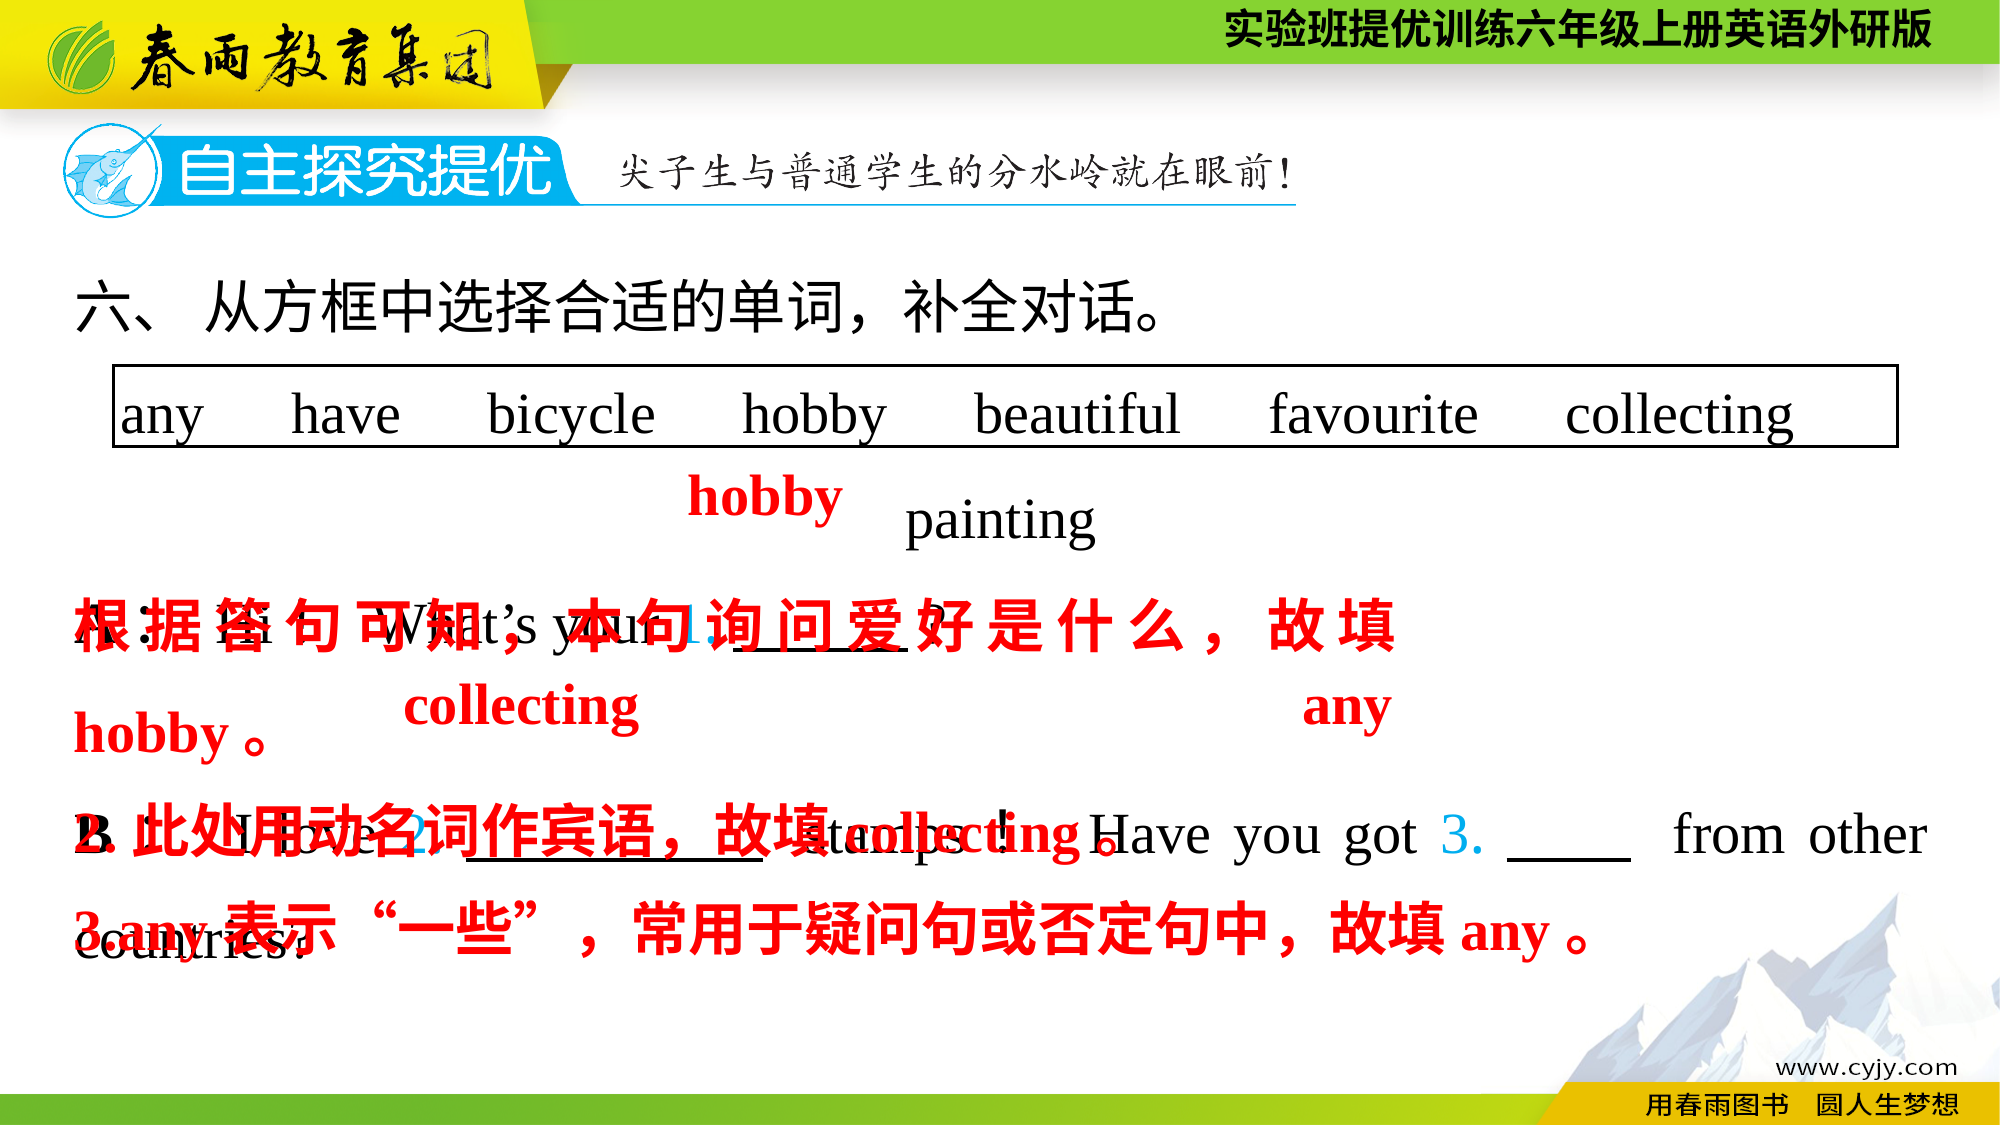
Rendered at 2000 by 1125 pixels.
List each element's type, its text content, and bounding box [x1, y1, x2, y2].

text_box any [1287, 658, 1409, 744]
text_box 3.any表示“一些”，常用于疑问句或否定句中，故填any。 [59, 849, 1662, 970]
text_box collecting [388, 658, 655, 744]
list 六、 从方框中选择合适的单词，补全对话。 any have bicycle hobby beautiful favourite collecting painting A： Hi！ What’s your 1. ? B： I love 2. stamps！ Have you got 3. from other countries? [59, 227, 1944, 774]
text_box 根据答句可知，本句询问爱好是什么，故填hobby。 [59, 546, 1426, 772]
text_box hobby [673, 449, 859, 534]
text_box 2.此处用动名词作宾语，故填collecting。 [59, 752, 1177, 849]
text_box [113, 365, 1898, 447]
picture [0, 0, 2000, 1125]
